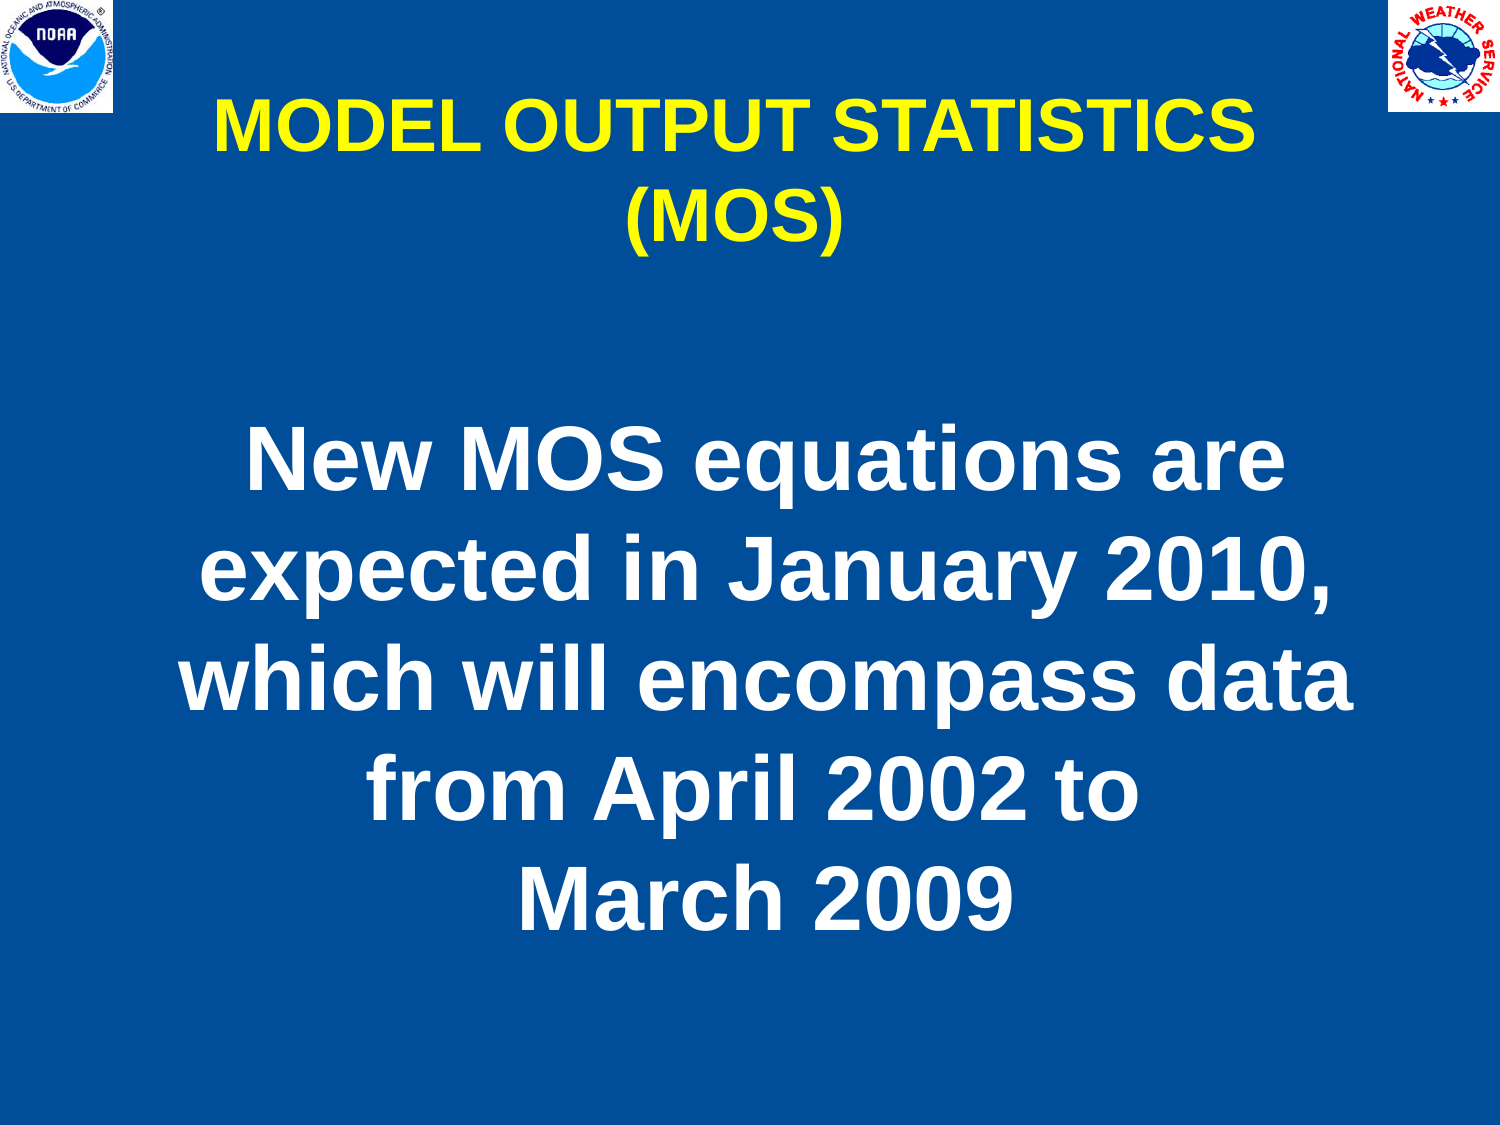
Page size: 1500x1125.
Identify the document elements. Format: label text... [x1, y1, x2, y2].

text_box MODEL OUTPUT STATISTICS (MOS) [141, 68, 1330, 264]
picture [0, 0, 113, 113]
text_box New MOS equations are expected in January 2010, which will encompass data from April 2002 to March 2009 [121, 391, 1412, 957]
picture [1388, 0, 1500, 112]
